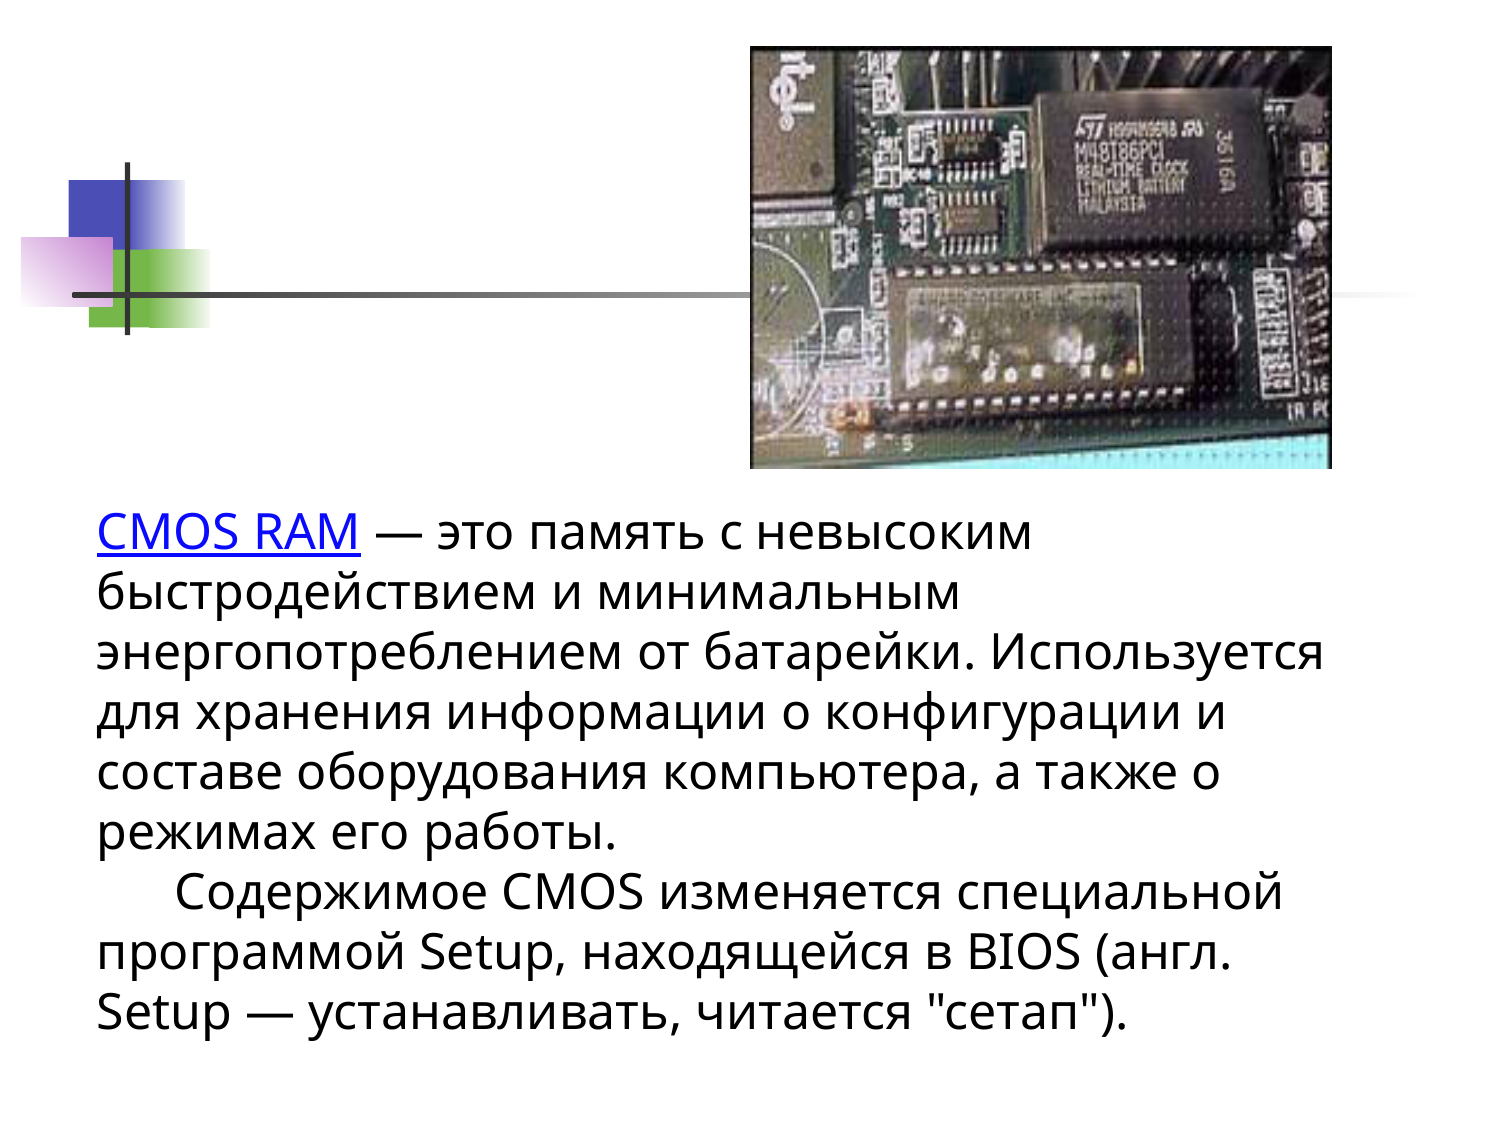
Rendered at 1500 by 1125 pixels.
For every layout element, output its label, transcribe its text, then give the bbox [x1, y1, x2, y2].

text_box CMOS RAM — это память с невысоким быстродействием и минимальным энергопотреблением от батарейки. Используется для хранения информации о конфигурации и составе оборудования компьютера, а также о режимах его работы. Содержимое CMOS изменяется специальной программой Setup, находящейся в BIOS (англ. Setup — устанавливать, читается "сетап"). [82, 492, 1383, 1125]
picture [749, 46, 1333, 469]
